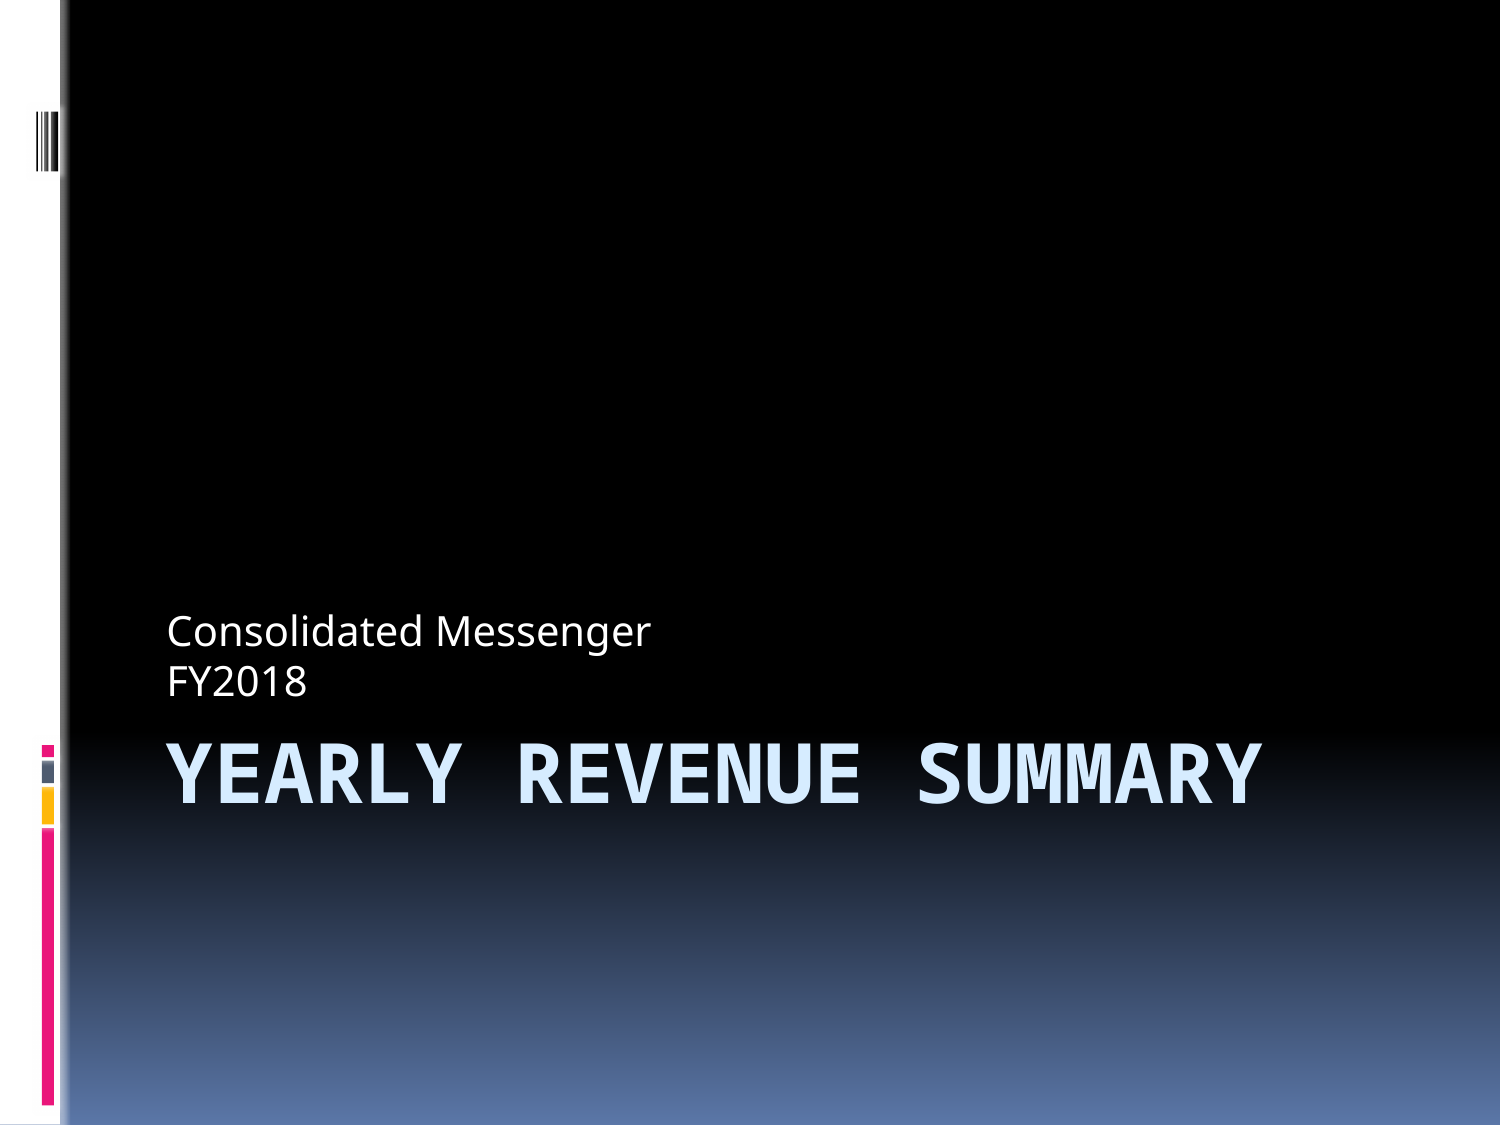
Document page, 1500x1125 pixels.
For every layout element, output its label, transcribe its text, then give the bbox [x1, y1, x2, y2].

subtitle Consolidated Messenger FY2018 [150, 464, 1425, 713]
title Yearly Revenue Summary [150, 713, 1425, 1037]
